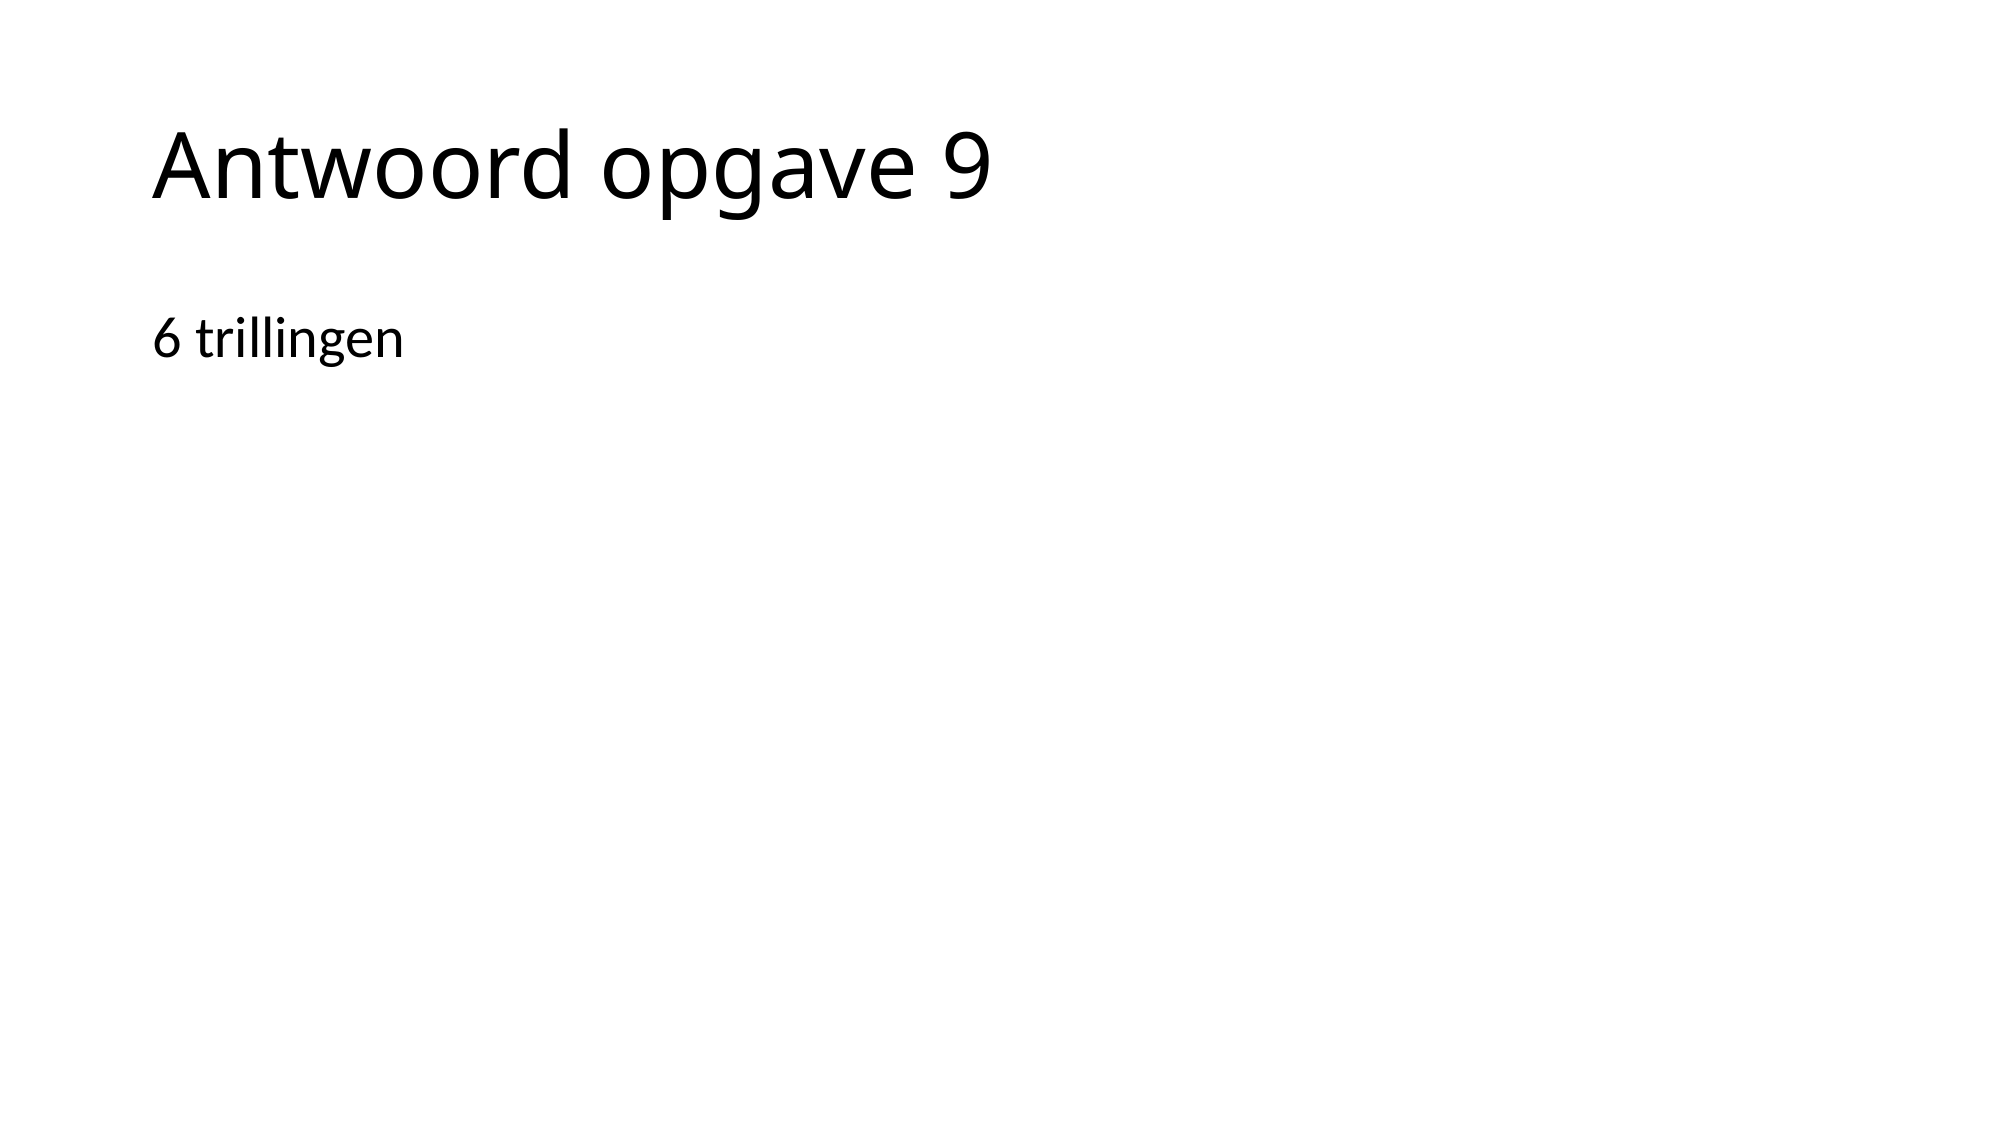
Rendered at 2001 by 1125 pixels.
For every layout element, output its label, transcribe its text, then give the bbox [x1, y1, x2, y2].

list 6 trillingen [137, 299, 1863, 1014]
title Antwoord opgave 9 [137, 59, 1863, 278]
